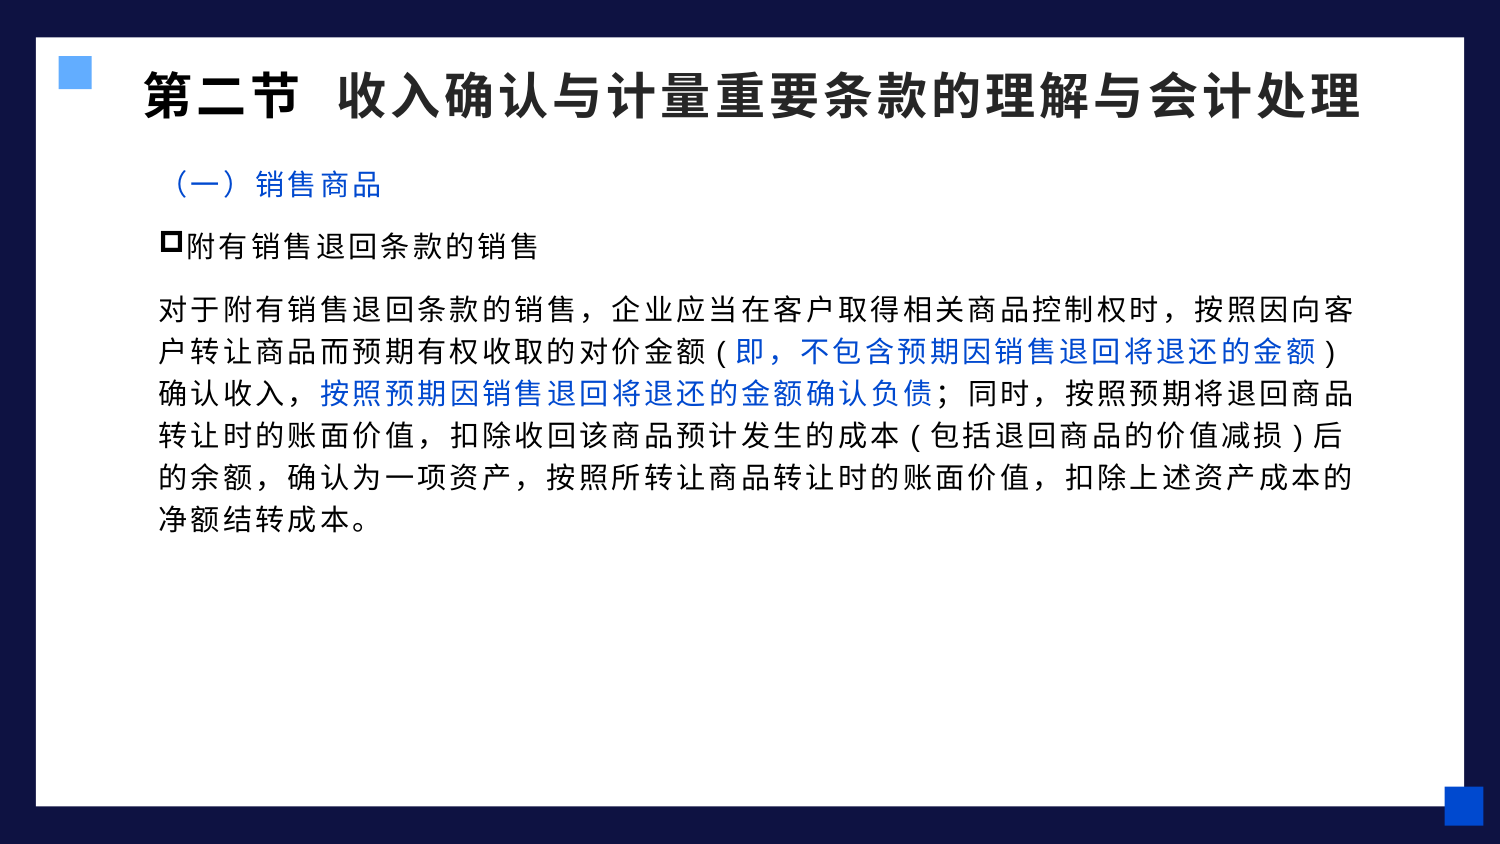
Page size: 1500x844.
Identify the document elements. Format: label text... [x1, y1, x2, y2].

text_box 第二节 收入确认与计量重要条款的理解与会计处理 [99, 43, 1400, 133]
list （一）销售商品 附有销售退回条款的销售 对于附有销售退回条款的销售，企业应当在客户取得相关商品控制权时，按照因向客户转让商品而预期有权收取的对价金额(即，不包含预期因销售退回将退还的金额)确认收入，按照预期因销售退回将退还的金额确认负债；同时，按照预期将退回商品转让时的账面价值，扣除收回该商品预计发生的成本(包括退回商品的价值减损)后的余额，确认为一项资产，按照所转让商品转让时的账面价值，扣除上述资产成本的净额结转成本。 [141, 158, 1389, 584]
